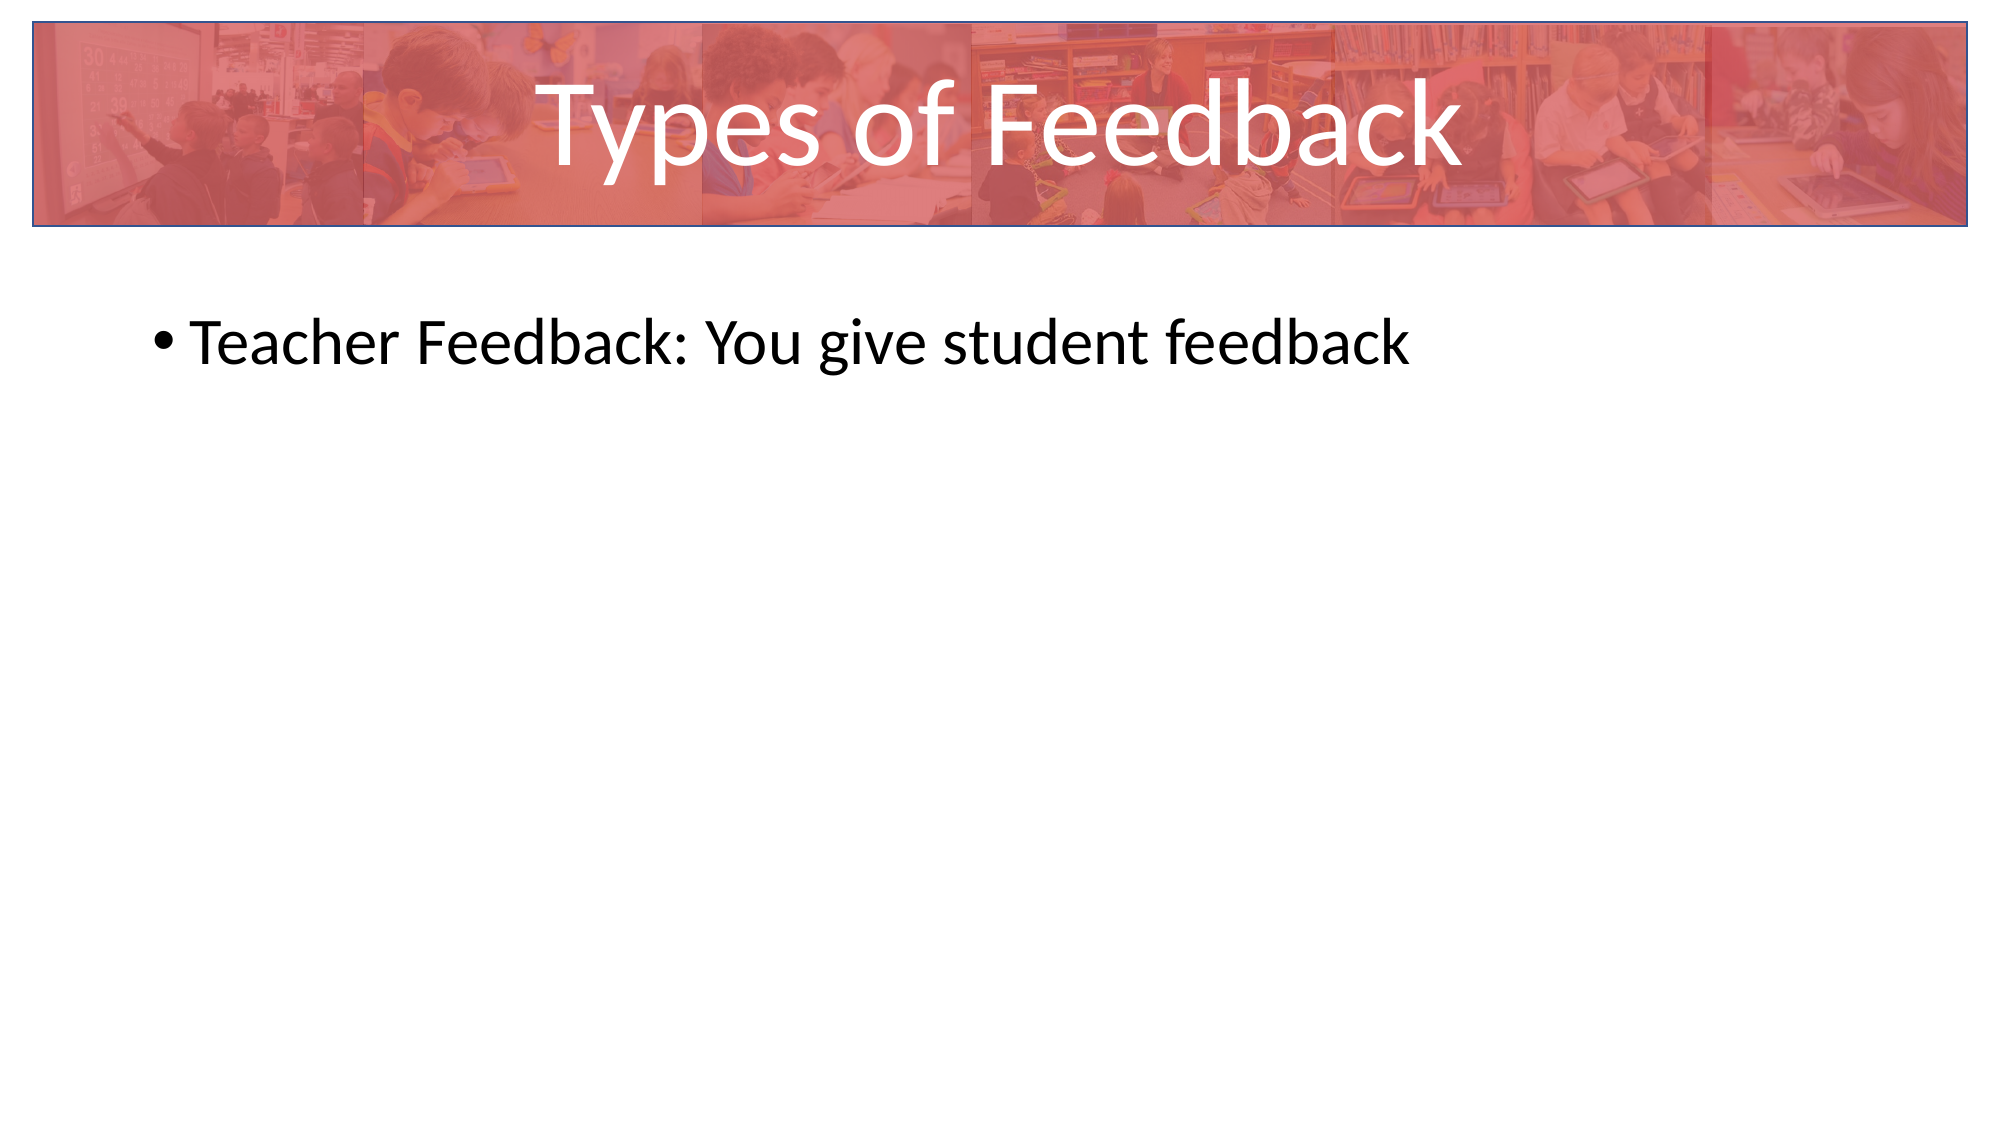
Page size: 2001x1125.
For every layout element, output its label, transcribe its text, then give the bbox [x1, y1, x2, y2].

list Teacher Feedback: You give student feedback [137, 299, 1863, 1014]
title Types of Feedback [137, 24, 1863, 225]
